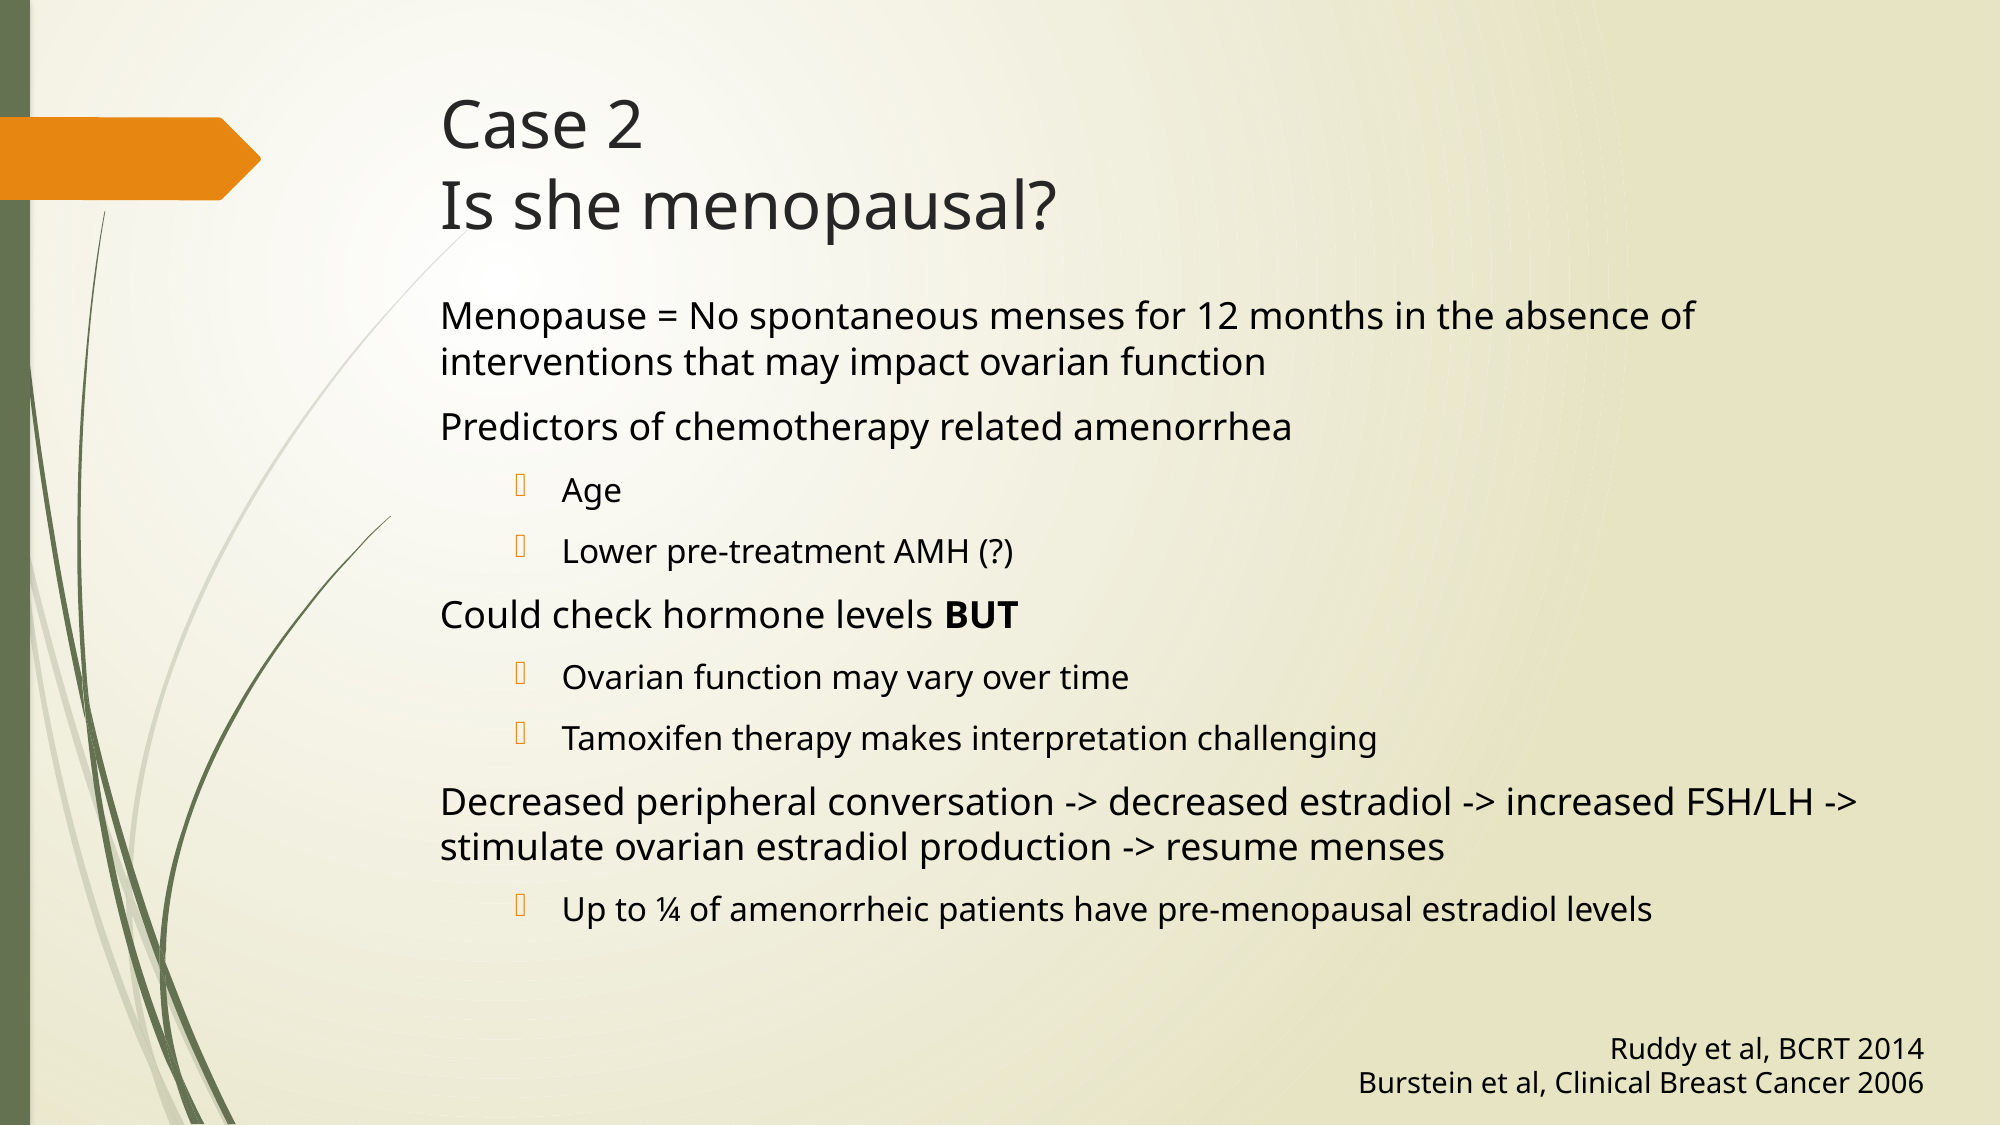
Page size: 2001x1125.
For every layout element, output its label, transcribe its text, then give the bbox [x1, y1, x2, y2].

title Case 2 Is she menopausal? [425, 74, 1888, 284]
text_box Ruddy et al, BCRT 2014 Burstein et al, Clinical Breast Cancer 2006 [1266, 1022, 1940, 1108]
list Menopause = No spontaneous menses for 12 months in the absence of interventions that may impact ovarian function Predictors of chemotherapy related amenorrhea Age Lower pre-treatment AMH (?) Could check hormone levels BUT Ovarian function may vary over time Tamoxifen therapy makes interpretation challenging Decreased peripheral conversation -> decreased estradiol -> increased FSH/LH -> stimulate ovarian estradiol production -> resume menses Up to ¼ of amenorrheic patients have pre-menopausal estradiol levels [424, 284, 1888, 958]
